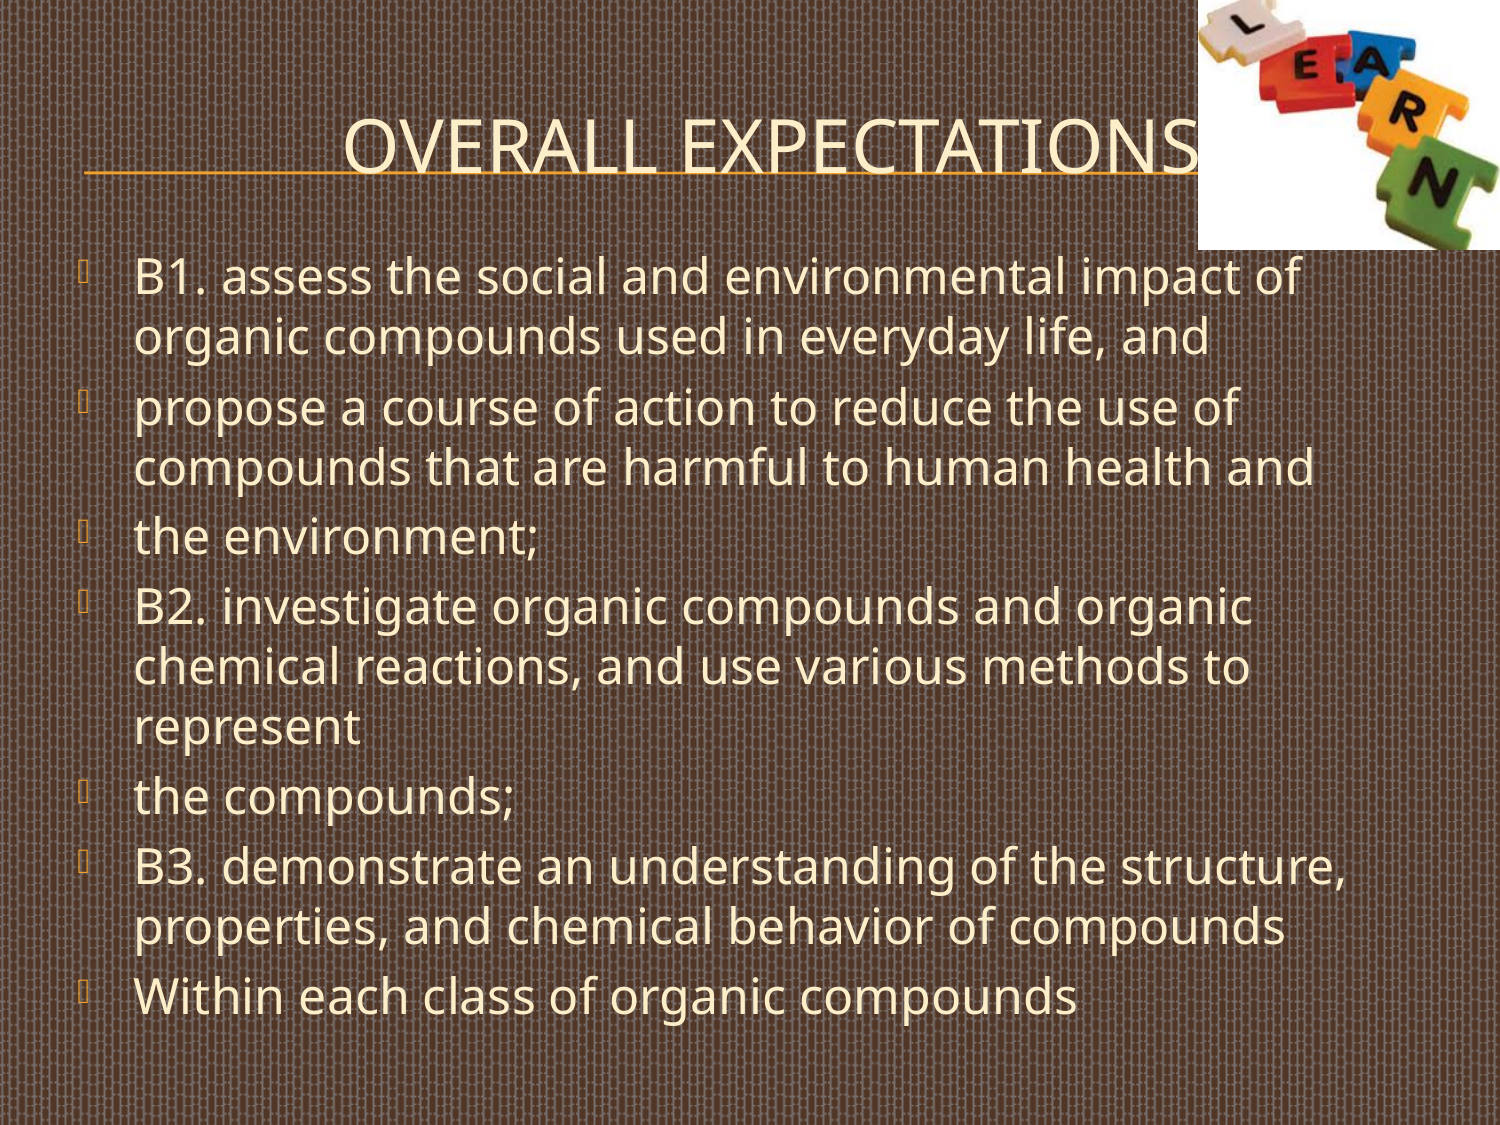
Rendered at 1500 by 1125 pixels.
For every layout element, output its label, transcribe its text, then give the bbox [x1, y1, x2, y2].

title Overall Expectations [50, 75, 1192, 213]
list B1. assess the social and environmental impact of organic compounds used in everyday life, and propose a course of action to reduce the use of compounds that are harmful to human health and the environment; B2. investigate organic compounds and organic chemical reactions, and use various methods to represent the compounds; B3. demonstrate an understanding of the structure, properties, and chemical behavior of compounds Within each class of organic compounds [62, 237, 1475, 1063]
picture [1197, 0, 1500, 251]
